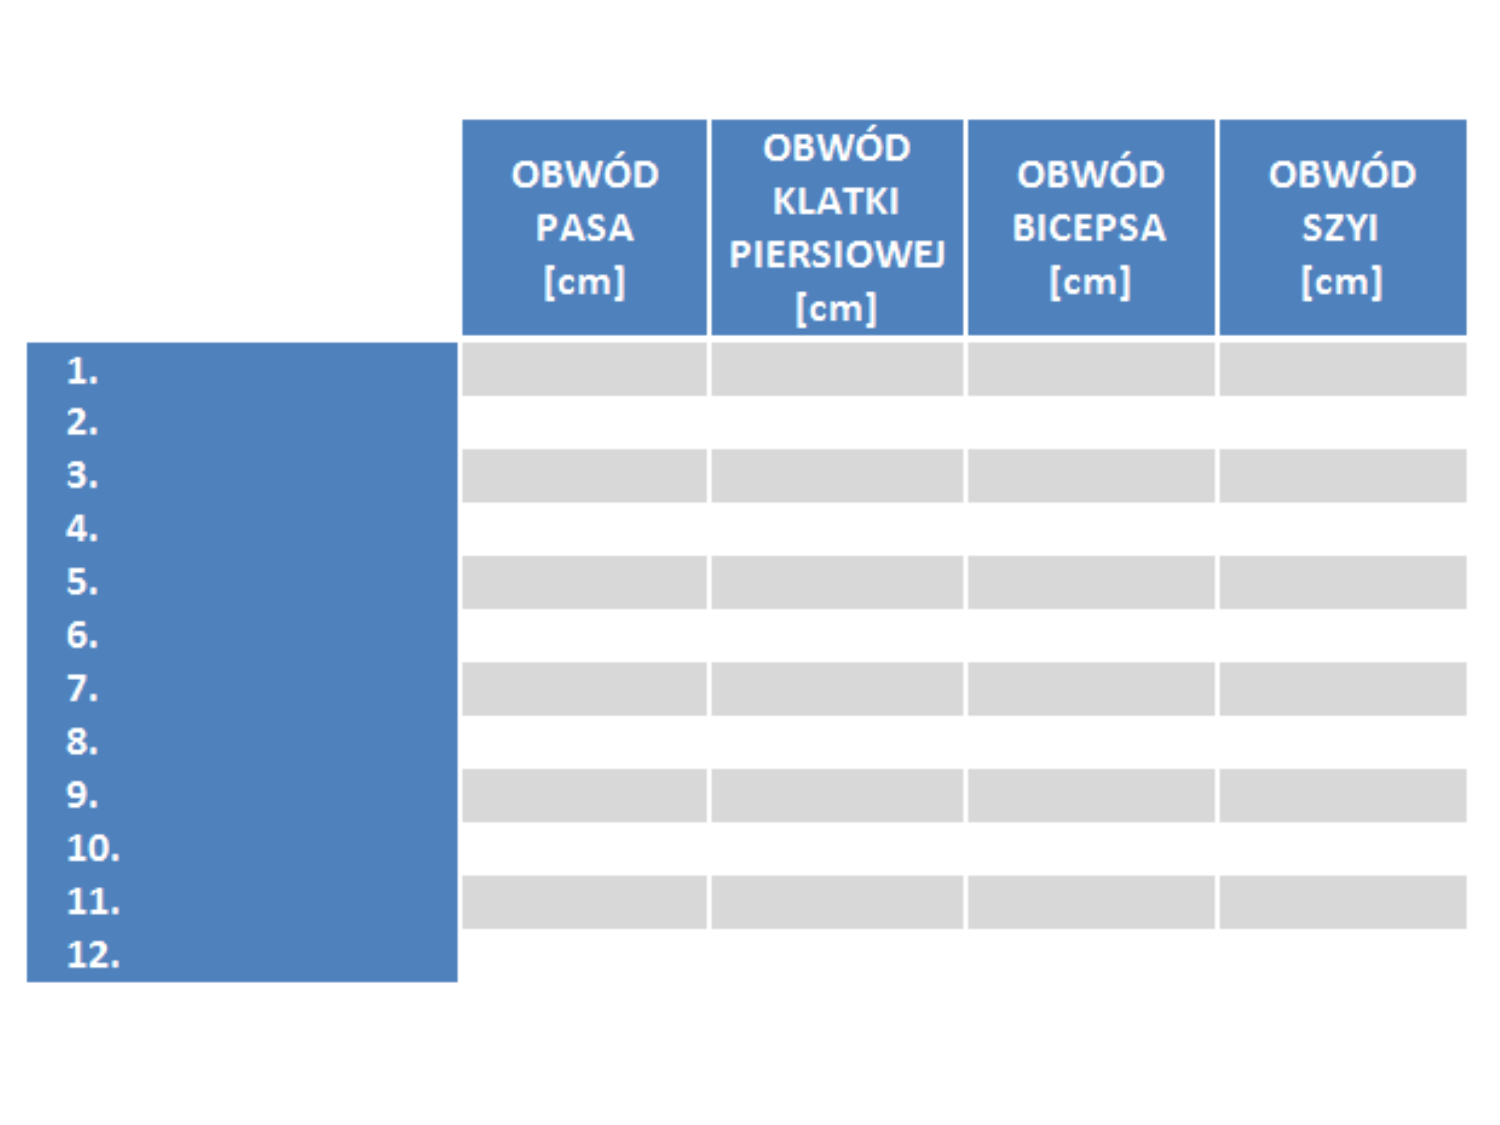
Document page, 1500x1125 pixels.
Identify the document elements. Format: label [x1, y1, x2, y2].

picture [1, 101, 1500, 1012]
